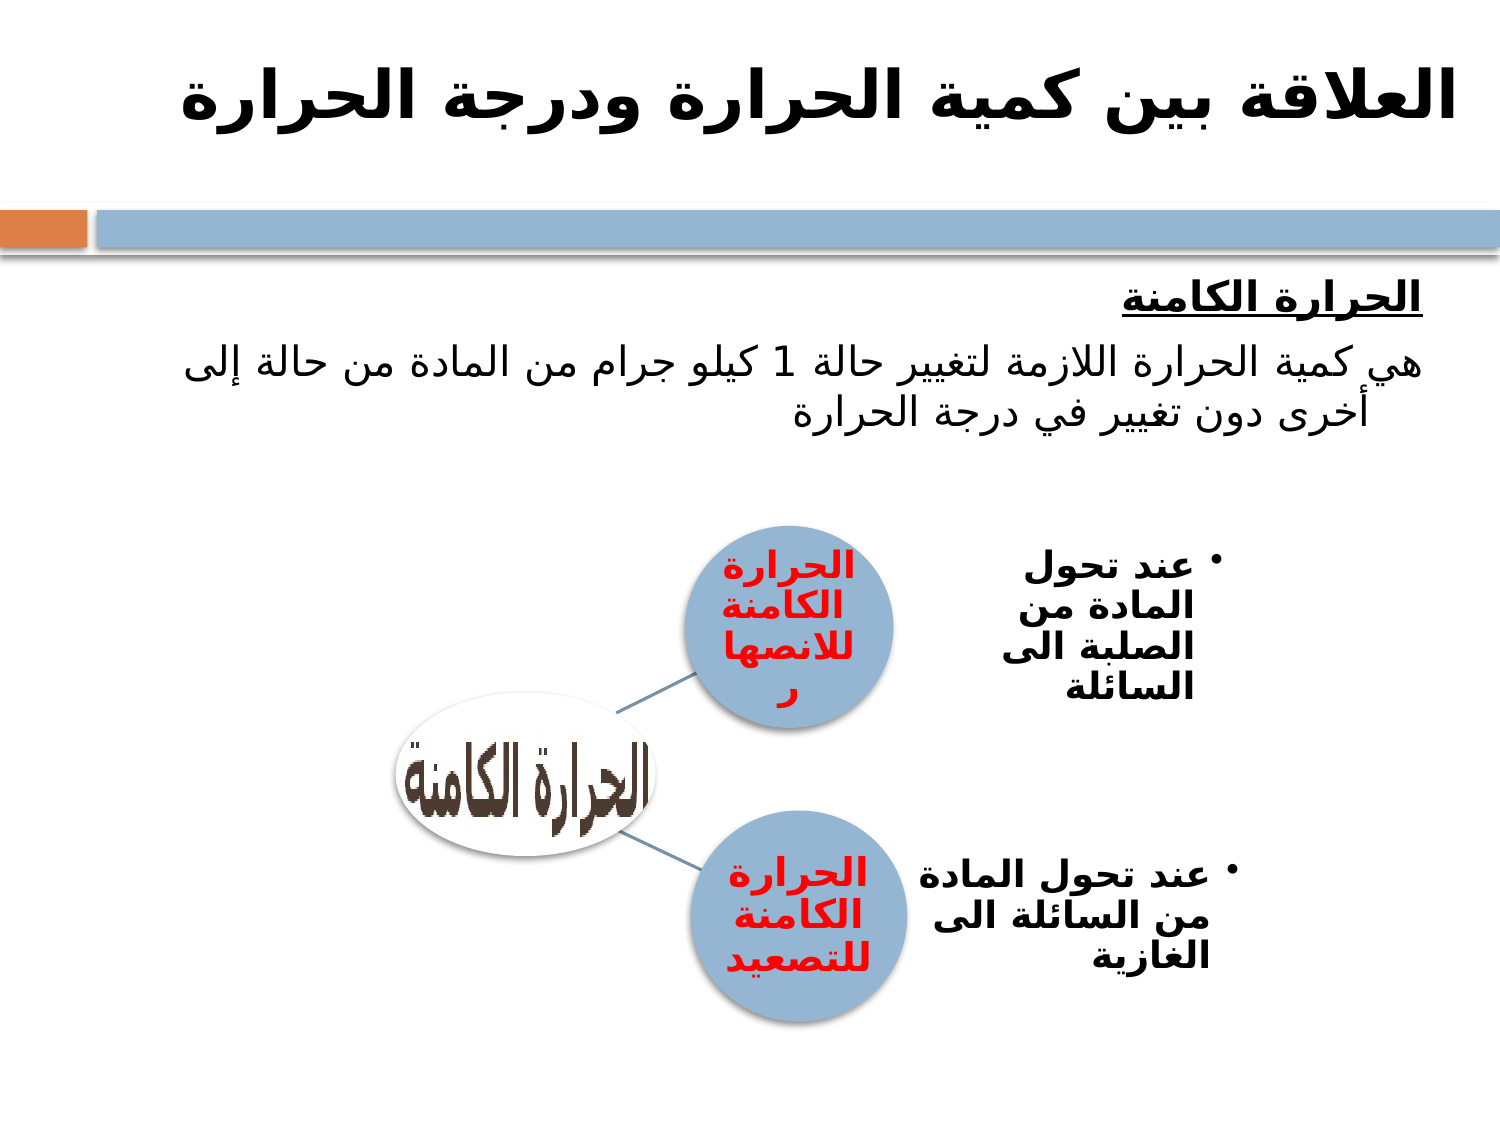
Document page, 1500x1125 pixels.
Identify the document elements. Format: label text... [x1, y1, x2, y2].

title العلاقة بين كمية الحرارة ودرجة الحرارة [50, 23, 1475, 161]
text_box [347, 491, 1270, 1059]
list الحرارة الكامنة هي كمية الحرارة اللازمة لتغيير حالة 1 كيلو جرام من المادة من حالة إلى أخرى دون تغيير في درجة الحرارة [100, 262, 1438, 1071]
